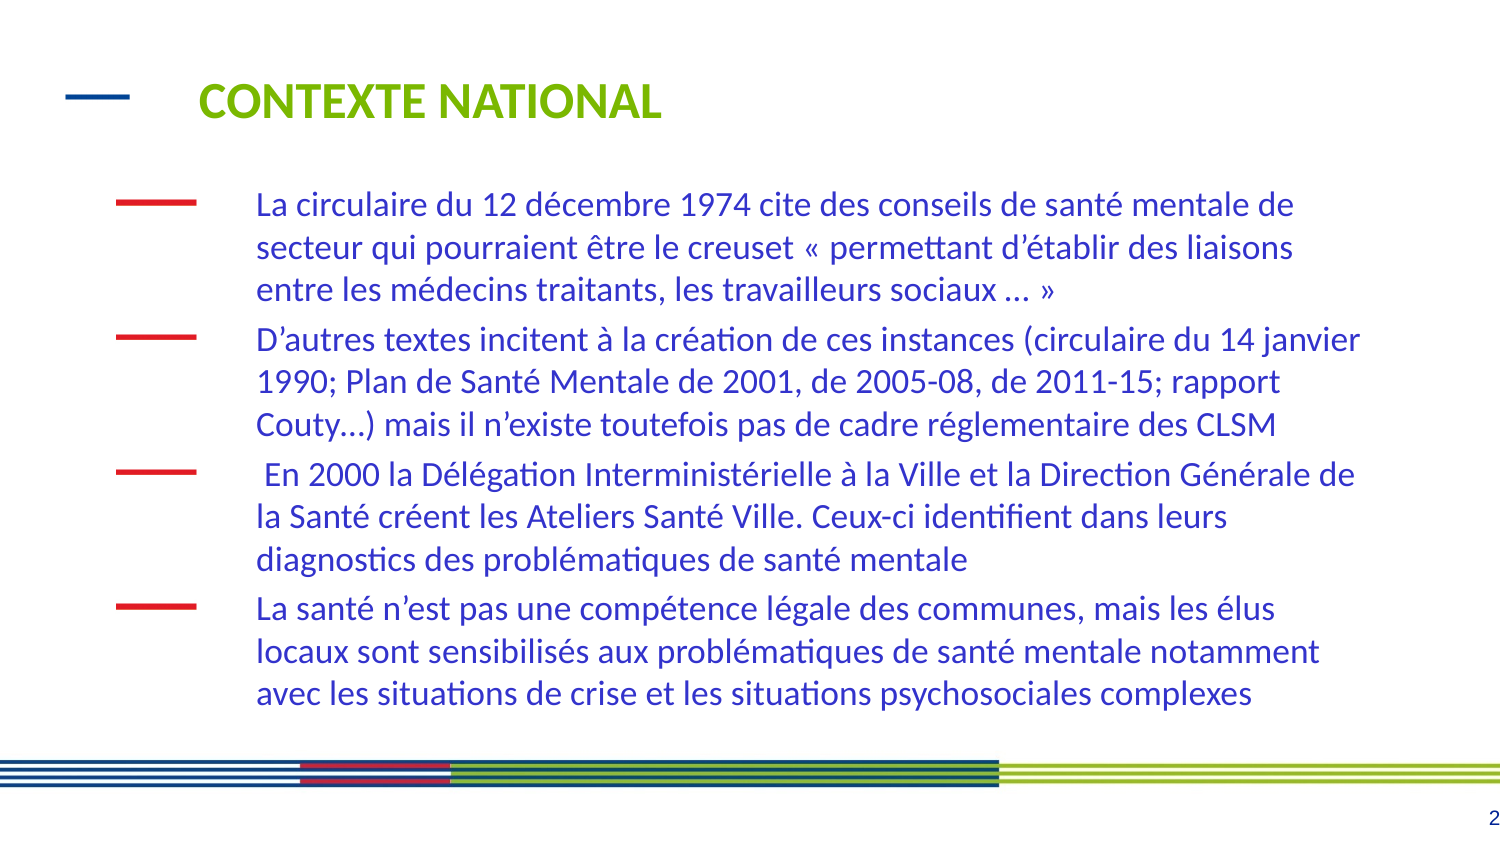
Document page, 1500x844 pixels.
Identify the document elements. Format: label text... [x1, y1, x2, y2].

picture [115, 195, 197, 210]
picture [115, 599, 197, 614]
picture [115, 330, 197, 344]
list La circulaire du 12 décembre 1974 cite des conseils de santé mentale de secteur qui pourraient être le creuset « permettant d’établir des liaisons entre les médecins traitants, les travailleurs sociaux … » D’autres textes incitent à la création de ces instances (circulaire du 14 janvier 1990; Plan de Santé Mentale de 2001, de 2005-08, de 2011-15; rapport Couty…) mais il n’existe toutefois pas de cadre réglementaire des CLSM En 2000 la Délégation Interministérielle à la Ville et la Direction Générale de la Santé créent les Ateliers Santé Ville. Ceux-ci identifient dans leurs diagnostics des problématiques de santé mentale La santé n’est pas une compétence légale des communes, mais les élus locaux sont sensibilisés aux problématiques de santé mentale notamment avec les situations de crise et les situations psychosociales complexes [100, 173, 1388, 752]
title CONTEXTE NATIONAL [50, 27, 1388, 168]
picture [0, 750, 1500, 797]
picture [115, 465, 197, 479]
picture [65, 91, 130, 103]
